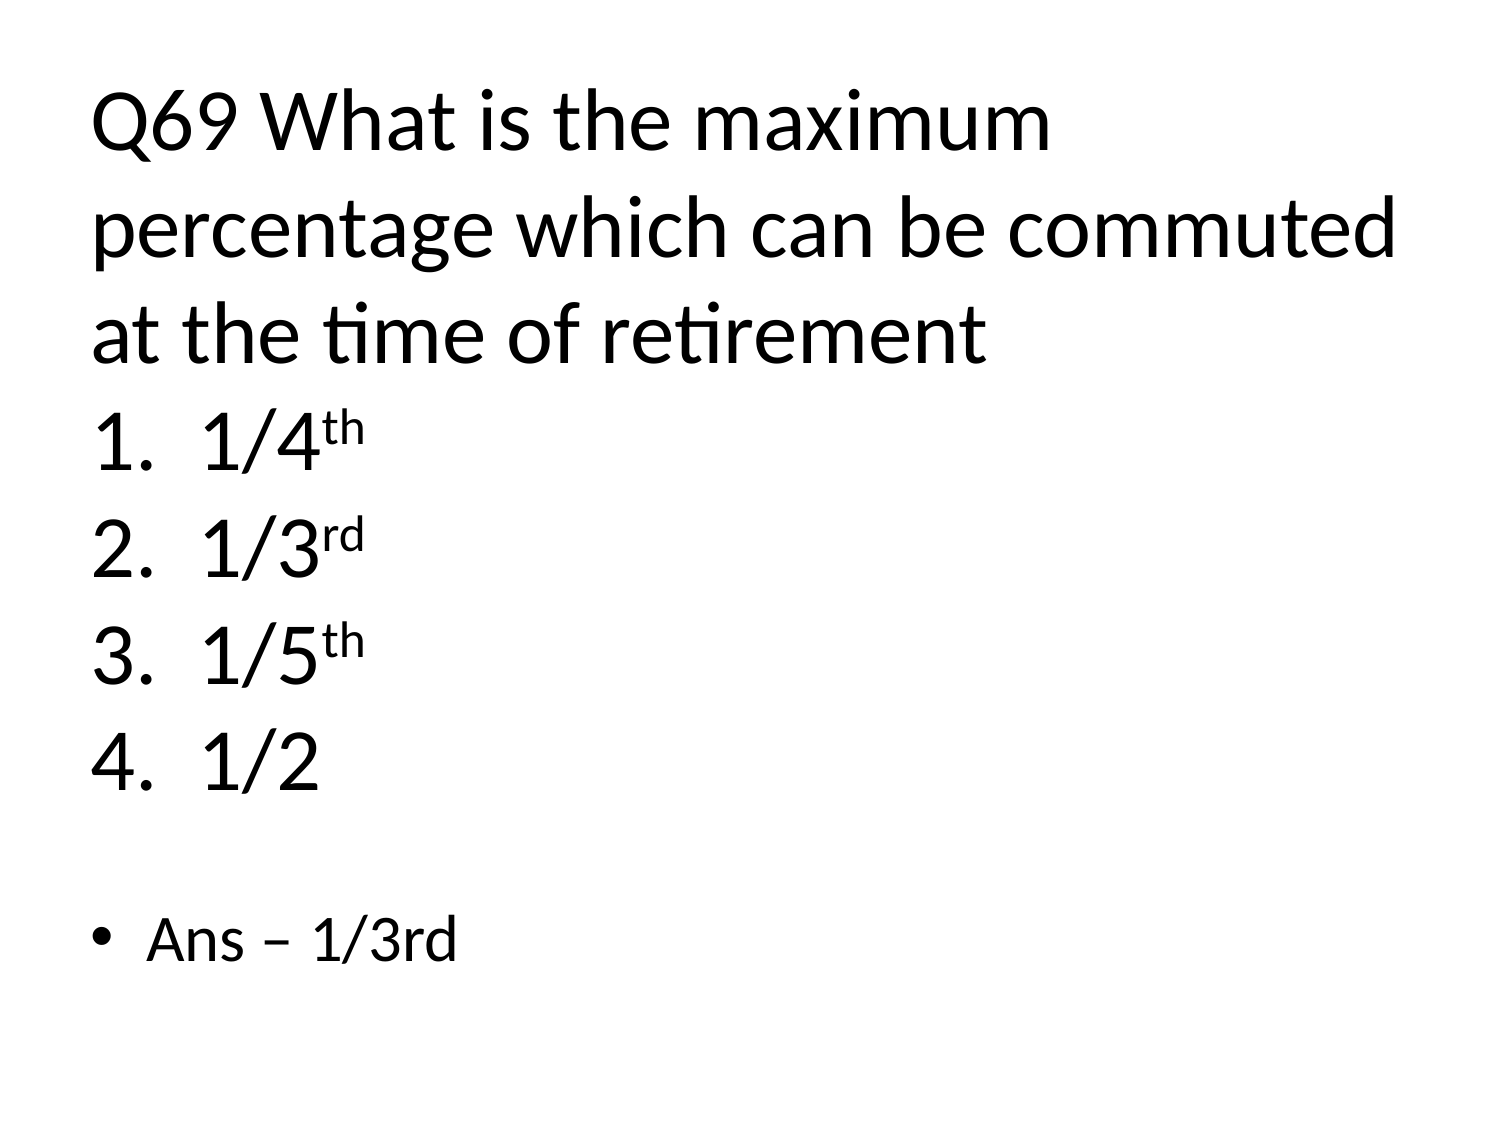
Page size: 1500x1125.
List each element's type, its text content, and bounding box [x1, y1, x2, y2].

title Q69 What is the maximum percentage which can be commuted at the time of retirement 1. 1/4th 2. 1/3rd 3. 1/5th 4. 1/2 [75, 45, 1425, 825]
list Ans – 1/3rd [75, 887, 1425, 1005]
